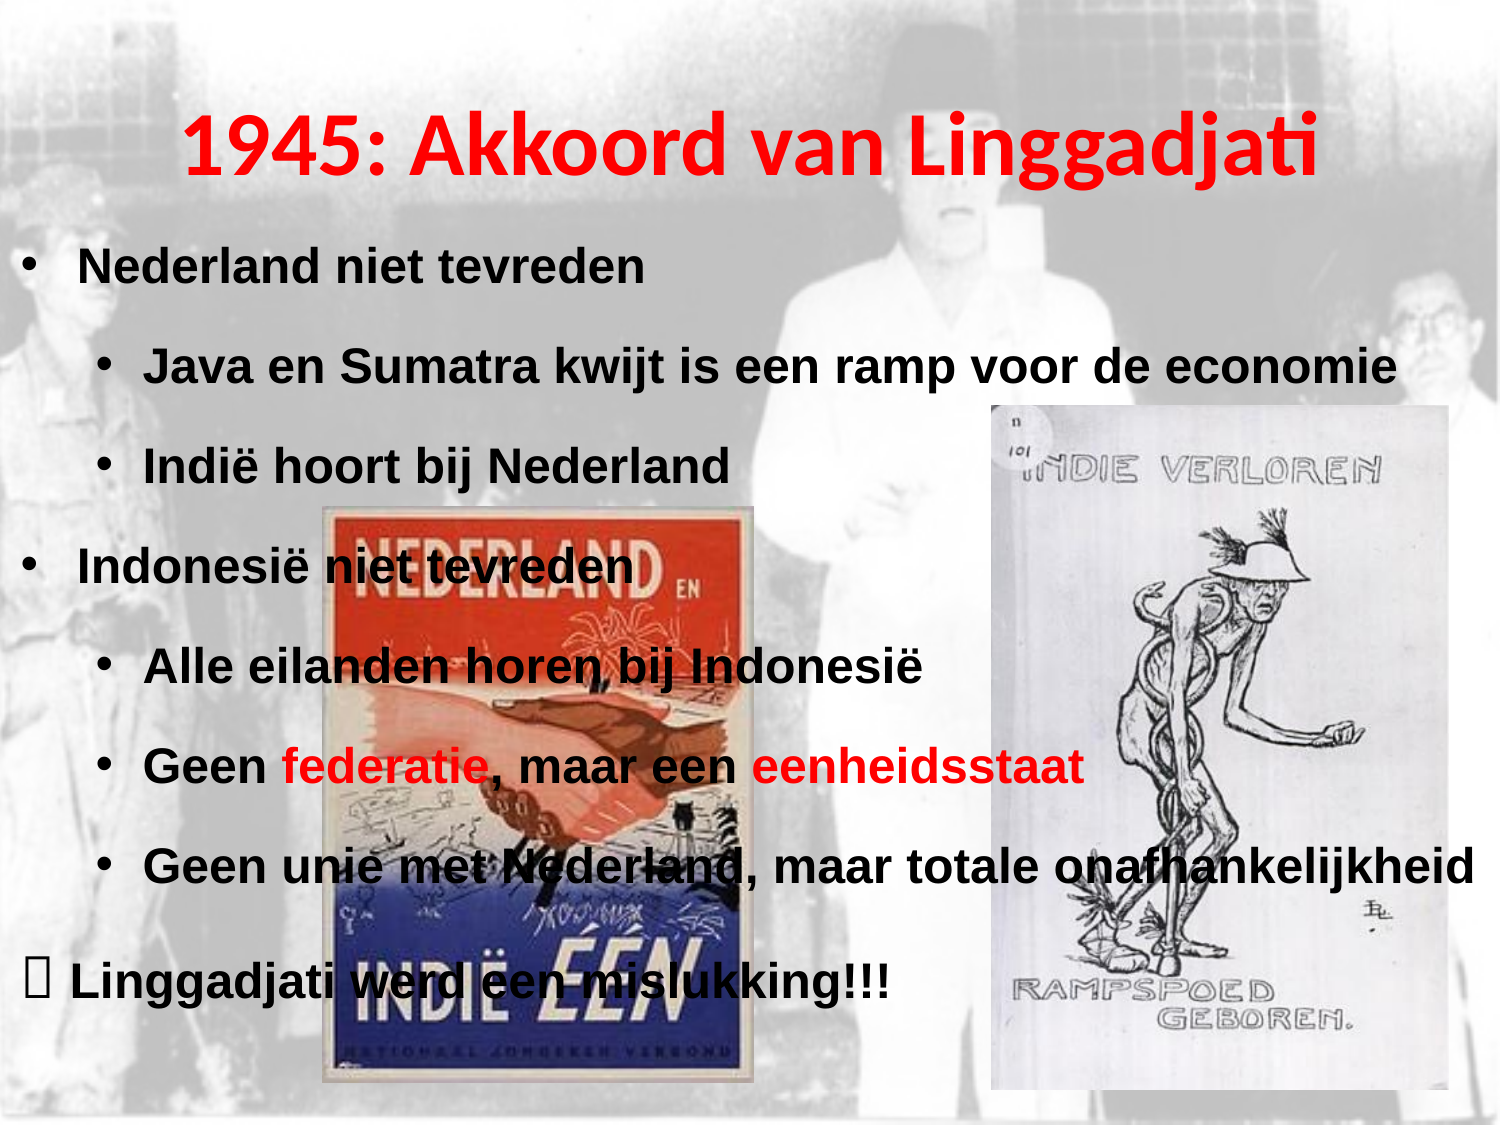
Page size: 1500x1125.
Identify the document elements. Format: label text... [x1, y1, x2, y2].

picture [322, 506, 754, 1083]
picture [991, 405, 1449, 1090]
title 1945: Akkoord van Linggadjati [75, 45, 1425, 196]
text_box Nederland niet tevreden Java en Sumatra kwijt is een ramp voor de economie Indië hoort bij Nederland Indonesië niet tevreden Alle eilanden horen bij Indonesië Geen federatie, maar een eenheidsstaat Geen unie met Nederland, maar totale onafhankelijkheid  Linggadjati werd een mislukking!!! [5, 196, 1500, 1125]
